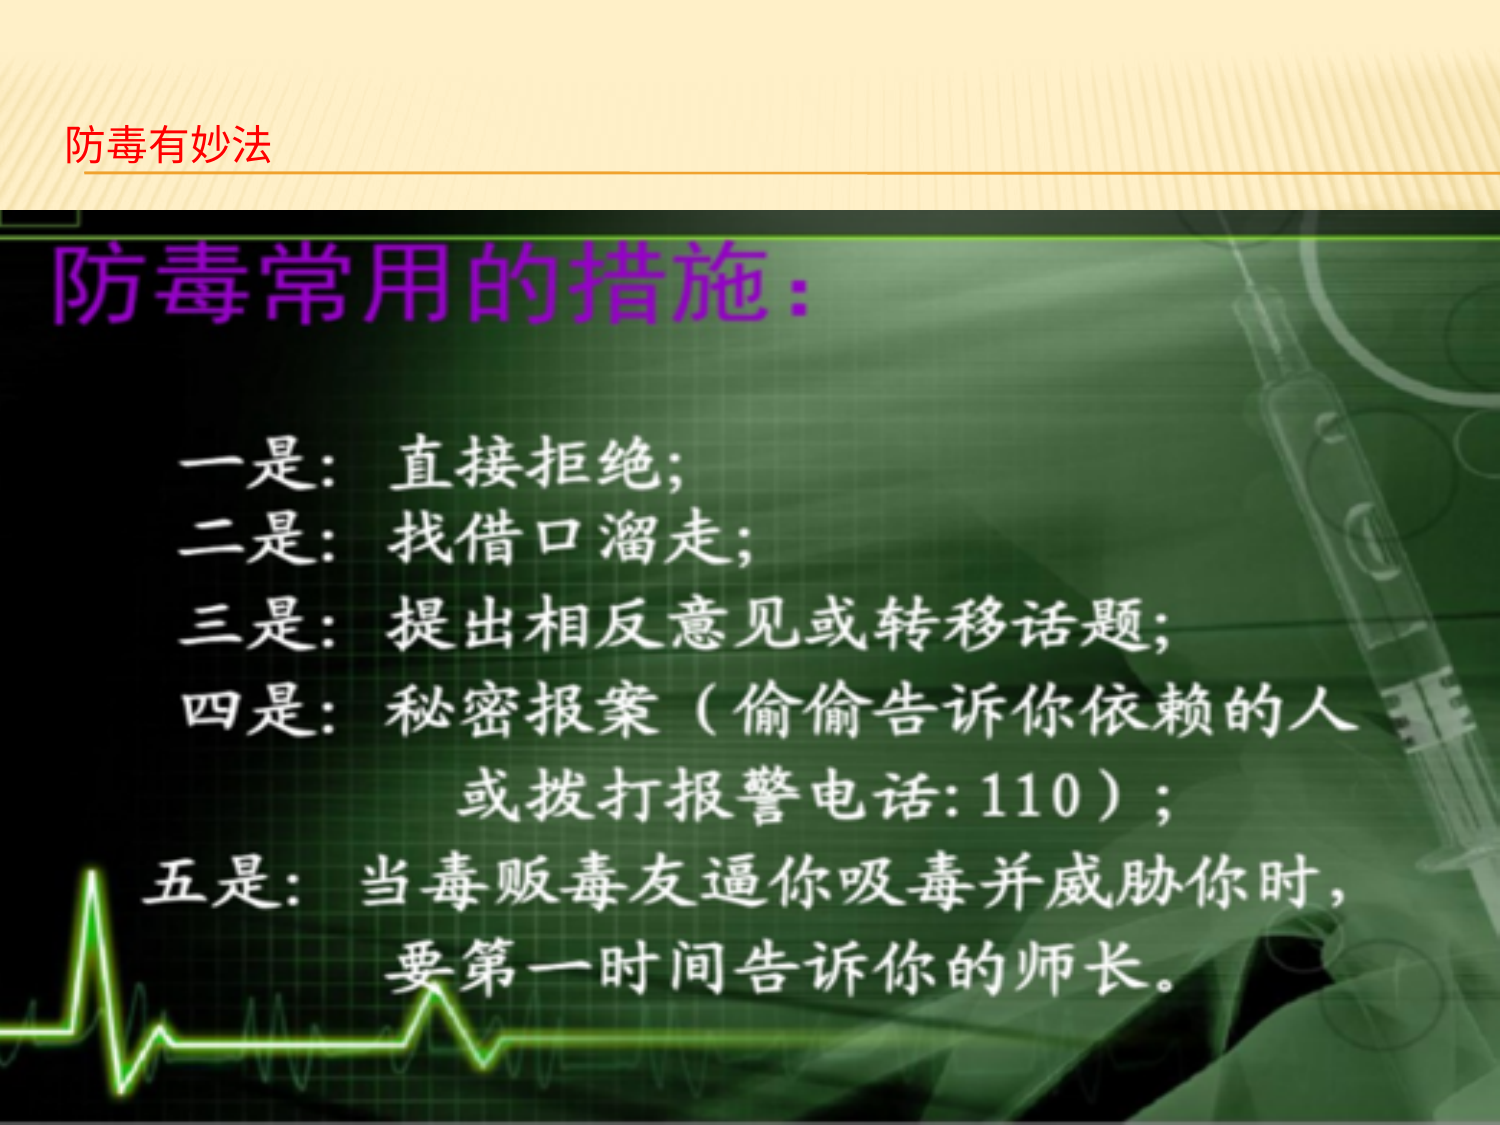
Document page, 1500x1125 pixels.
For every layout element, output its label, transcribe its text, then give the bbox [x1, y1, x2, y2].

picture [0, 210, 1500, 1125]
title 防毒有妙法 [50, 75, 1475, 209]
